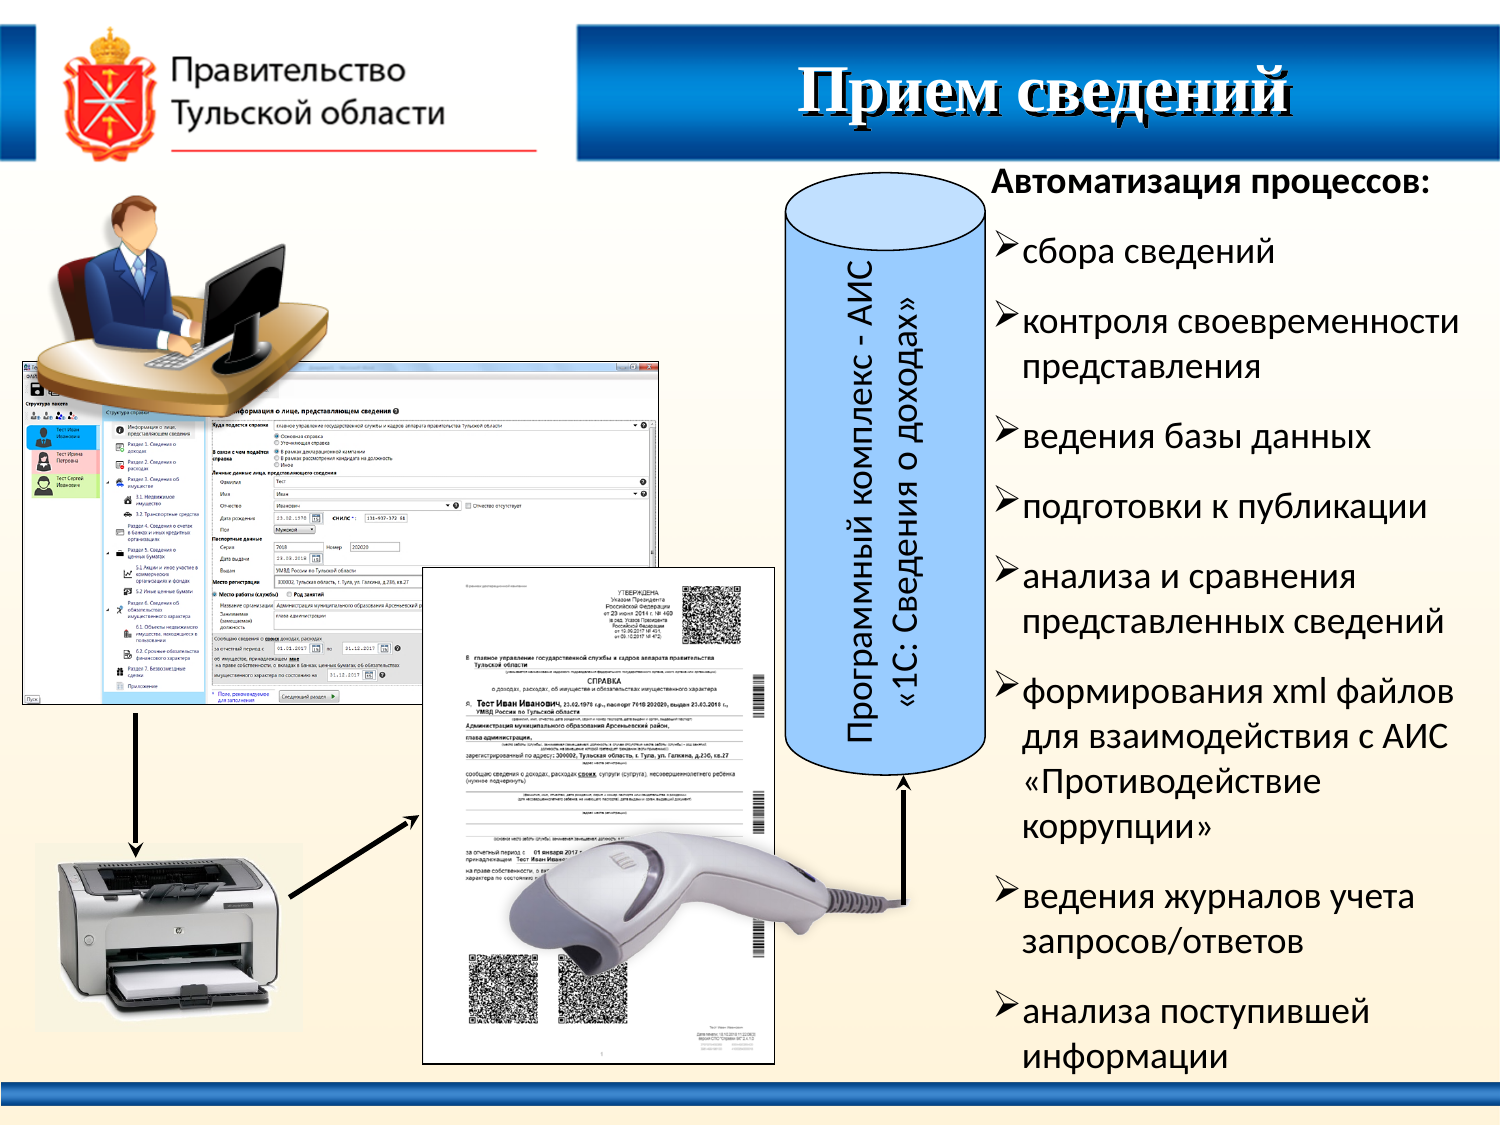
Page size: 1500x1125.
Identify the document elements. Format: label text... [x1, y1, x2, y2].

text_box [288, 814, 420, 898]
text_box Автоматизация процессов: сбора сведений контроля своевременности представления ведения базы данных подготовки к публикации анализа и сравнения представленных сведений формирования xml файлов для взаимодействия с АИС «Противодействие коррупции» ведения журналов учета запросов/ответов анализа поступившей информации [950, 148, 1495, 1080]
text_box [619, 172, 1141, 776]
picture [0, 0, 1500, 1125]
text_box Прием сведений [587, 42, 1500, 149]
